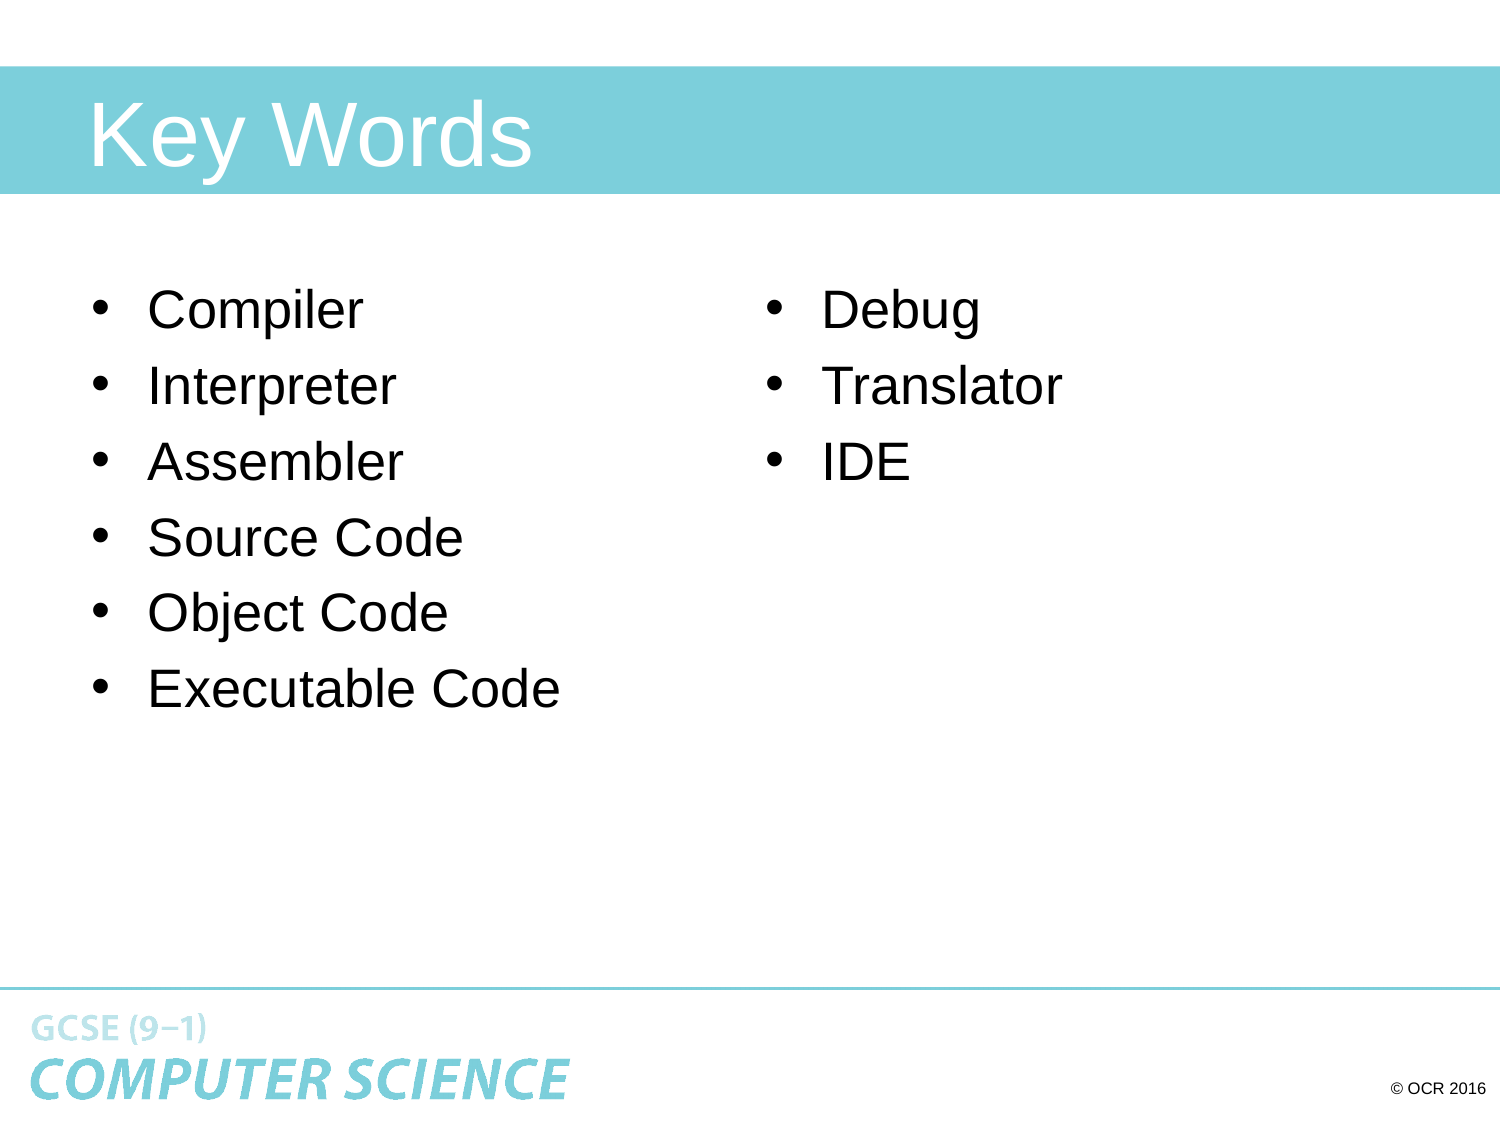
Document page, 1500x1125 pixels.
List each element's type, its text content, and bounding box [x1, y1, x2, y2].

list Compiler Interpreter Assembler Source Code Object Code Executable Code [76, 267, 750, 965]
title Key Words [0, 66, 1500, 194]
picture [0, 987, 1500, 1124]
text_box Debug Translator IDE [750, 267, 1424, 965]
